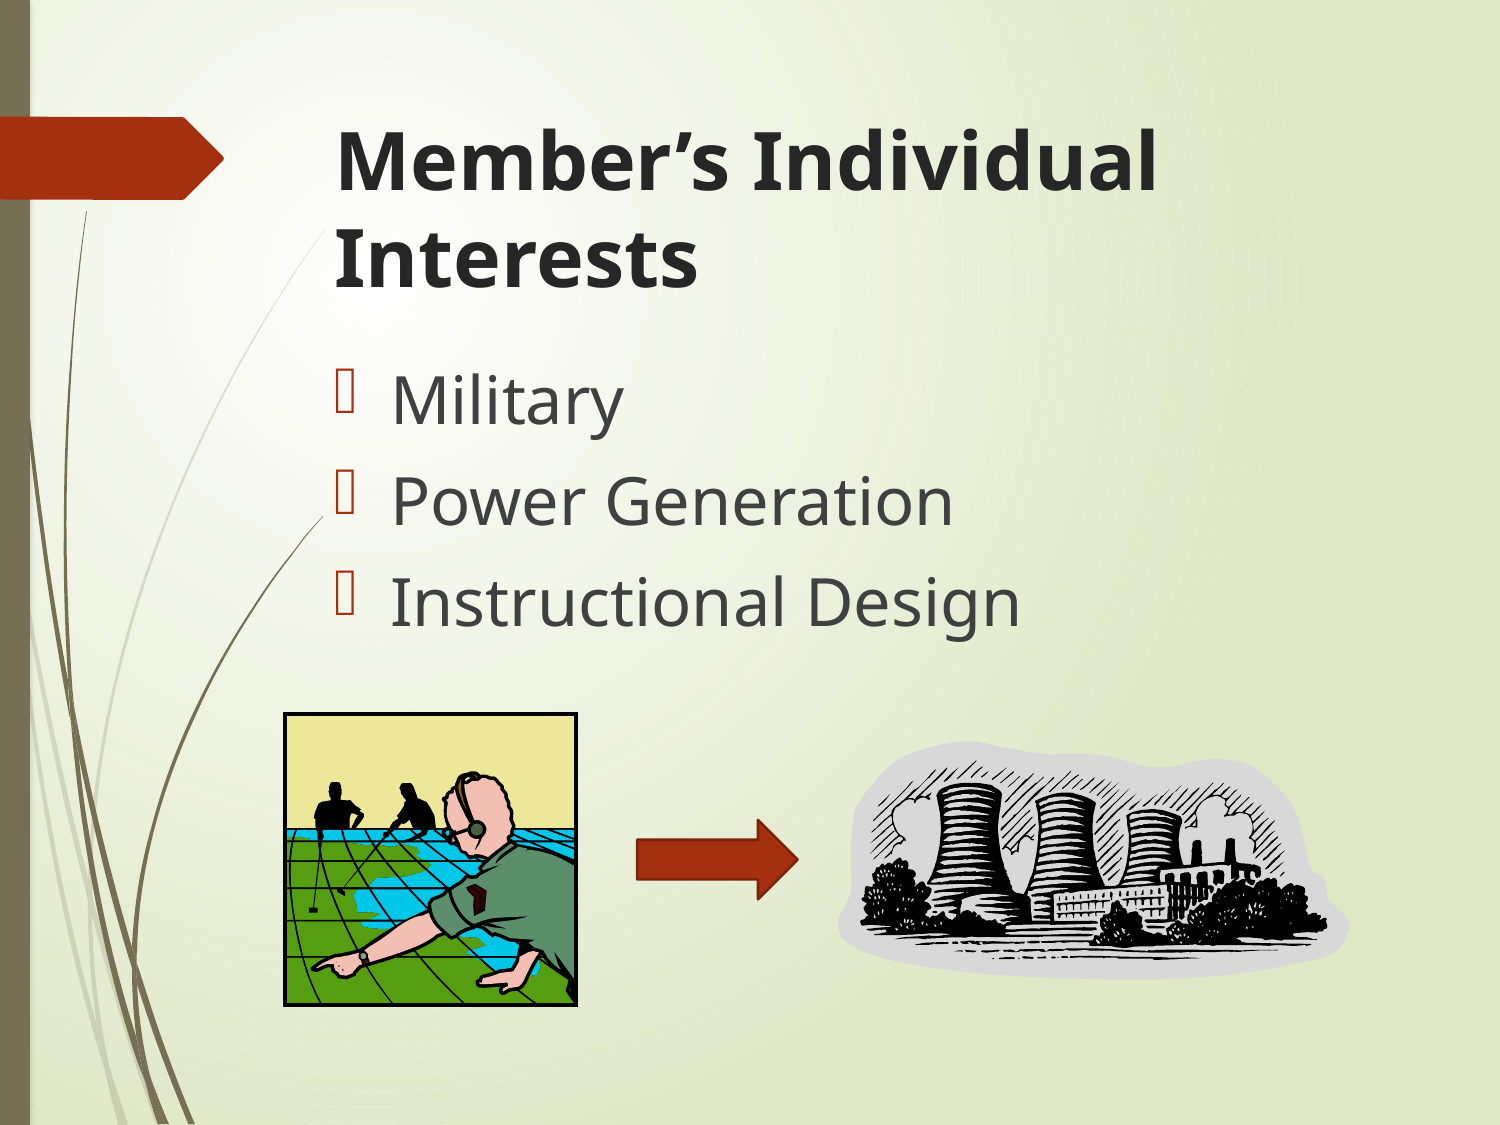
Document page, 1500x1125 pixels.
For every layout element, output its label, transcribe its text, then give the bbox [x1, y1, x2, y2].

title Member’s Individual Interests [319, 102, 1400, 313]
picture [837, 738, 1350, 981]
picture [282, 711, 579, 1008]
text_box [635, 818, 799, 901]
list Military Power Generation Instructional Design [318, 350, 1400, 970]
